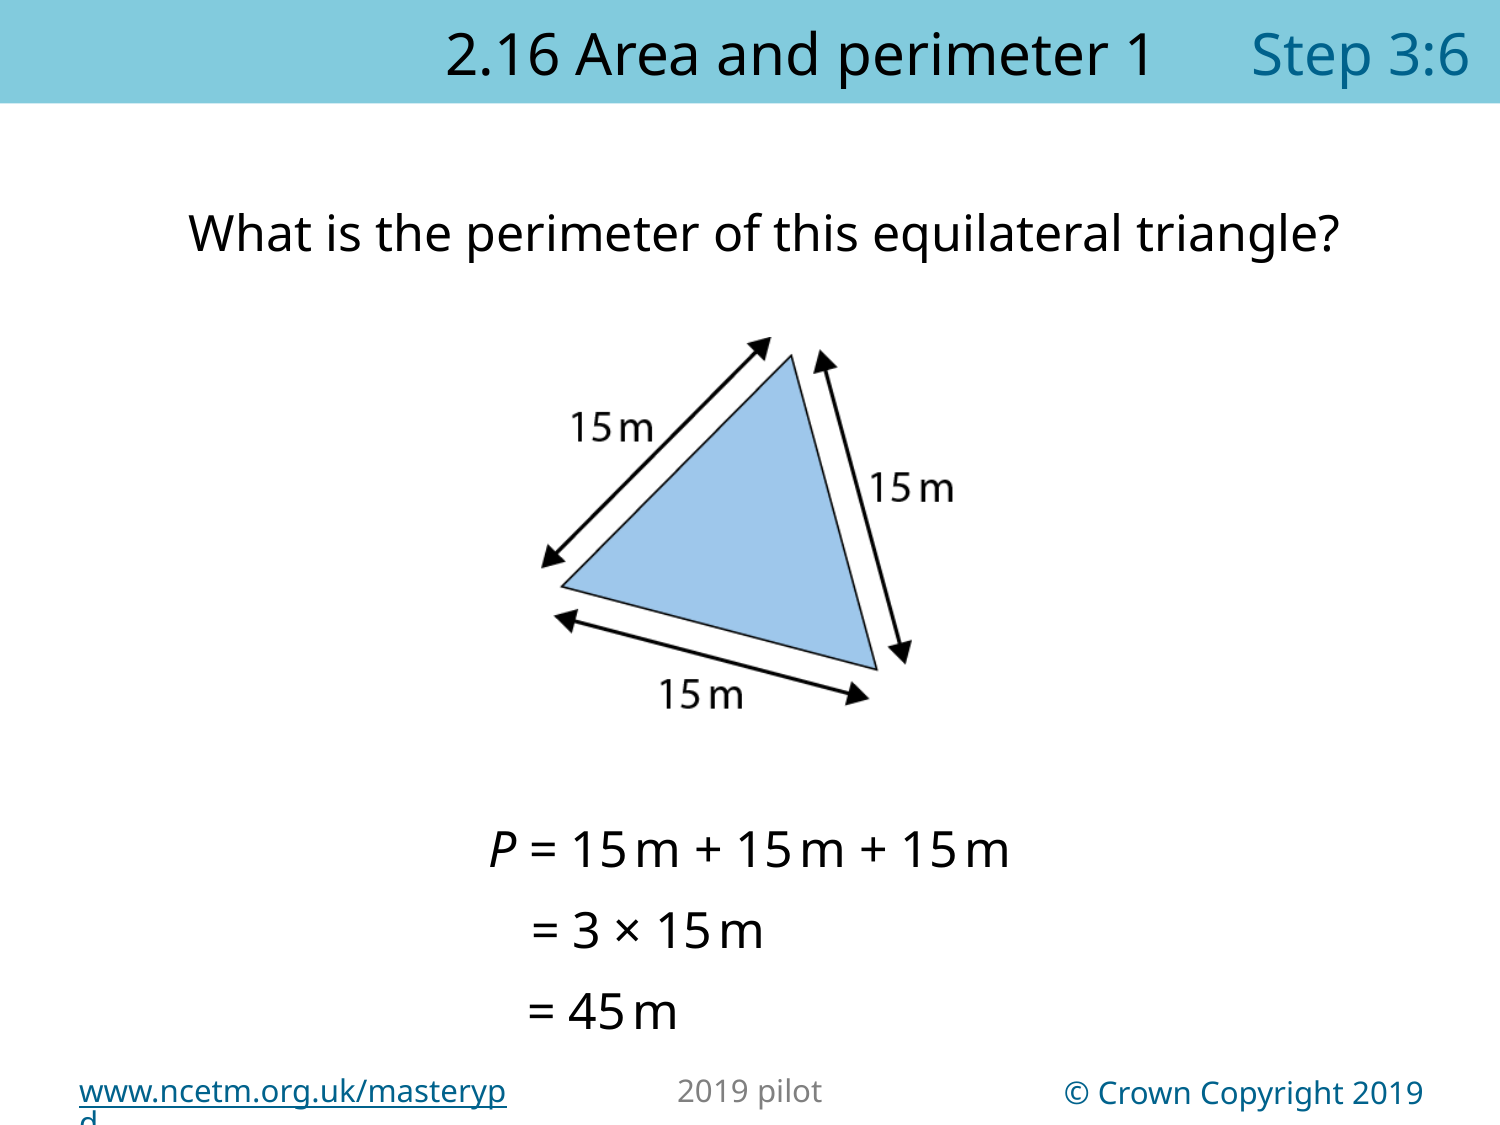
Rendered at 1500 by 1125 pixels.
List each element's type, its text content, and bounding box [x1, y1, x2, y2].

picture [529, 337, 971, 742]
list 2.16 Area and perimeter 1 Step 3:6 [0, 0, 1500, 104]
text_box What is the perimeter of this equilateral triangle? [173, 193, 1357, 269]
text_box P = 15 m + 15 m + 15 m [473, 809, 1027, 885]
text_box = 45 m [512, 972, 695, 1048]
text_box = 3 × 15 m [515, 890, 781, 966]
